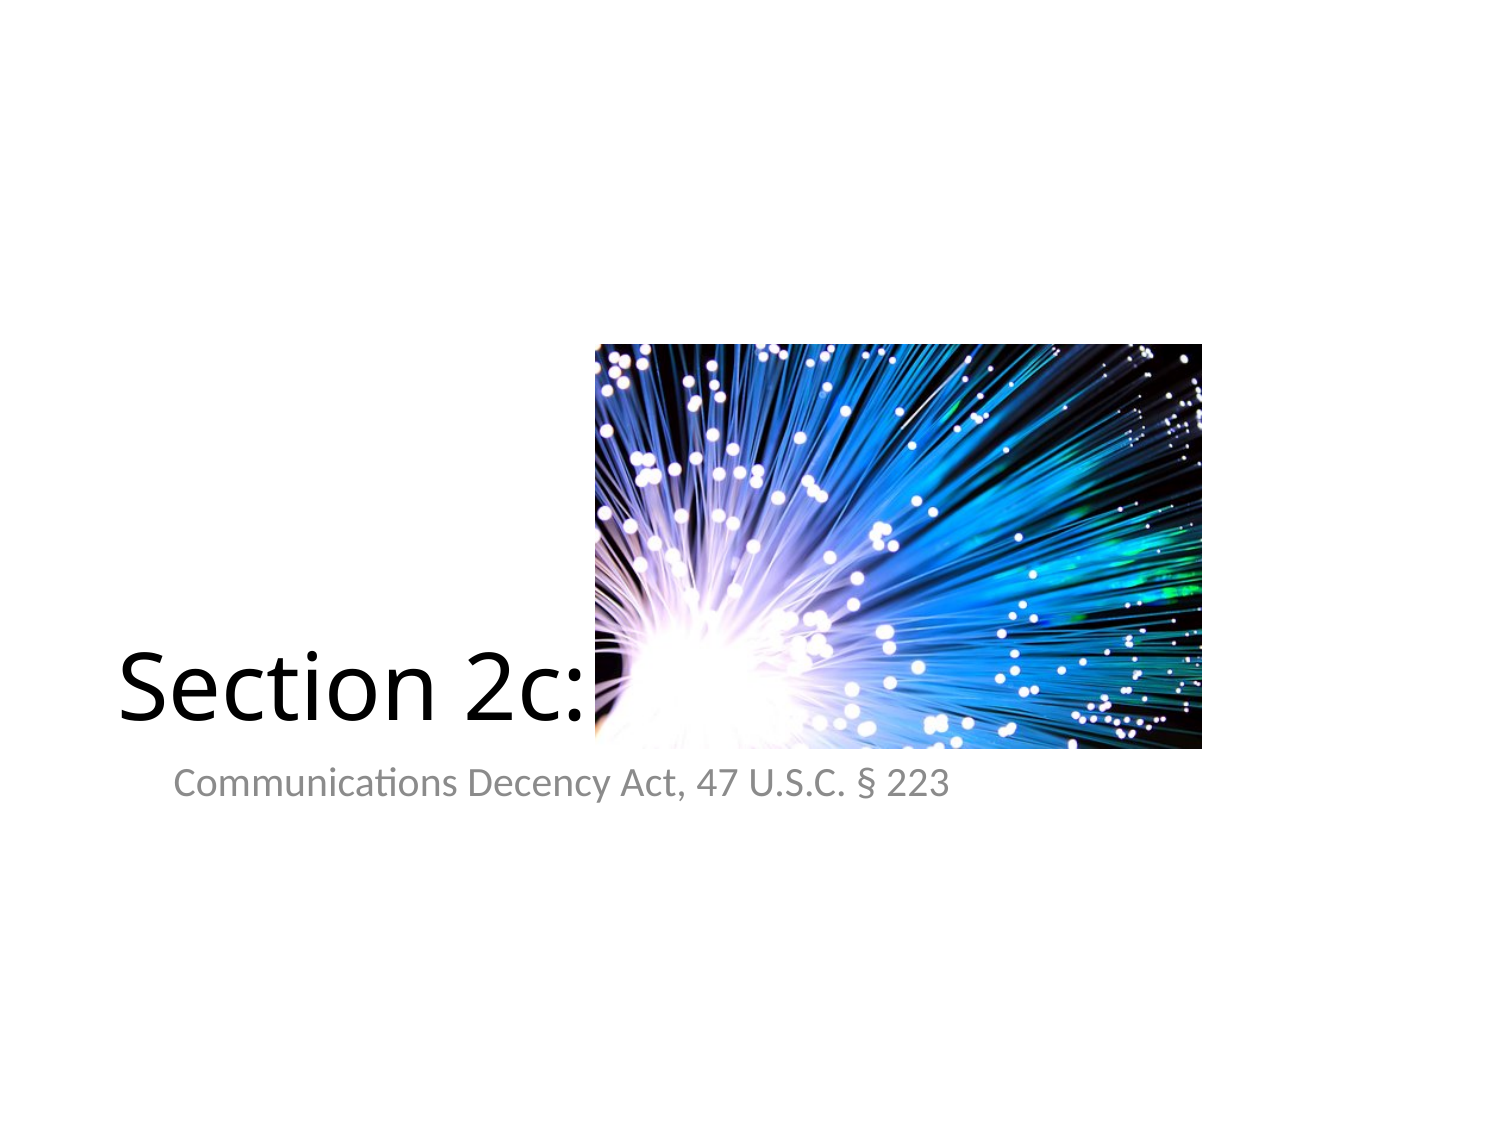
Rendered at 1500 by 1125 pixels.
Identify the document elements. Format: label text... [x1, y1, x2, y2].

title Section 2c: [102, 280, 1397, 749]
picture [595, 344, 1202, 749]
list Communications Decency Act, 47 U.S.C. § 223 [102, 752, 1397, 1000]
